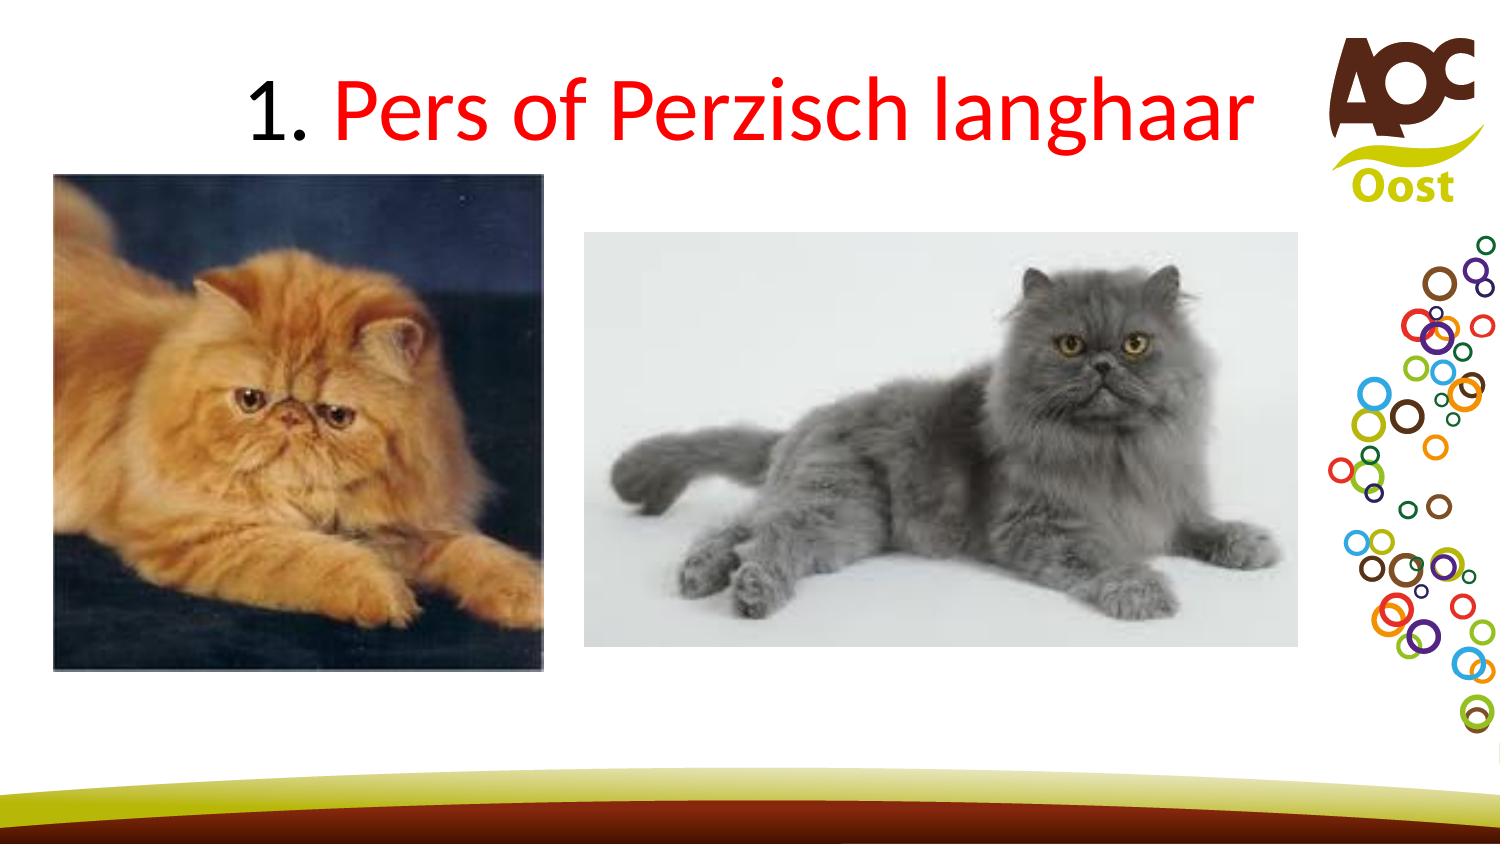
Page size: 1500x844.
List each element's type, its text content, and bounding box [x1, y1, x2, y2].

list [75, 196, 1425, 754]
title 1. Pers of Perzisch langhaar [75, 33, 1425, 175]
picture [0, 0, 1500, 844]
